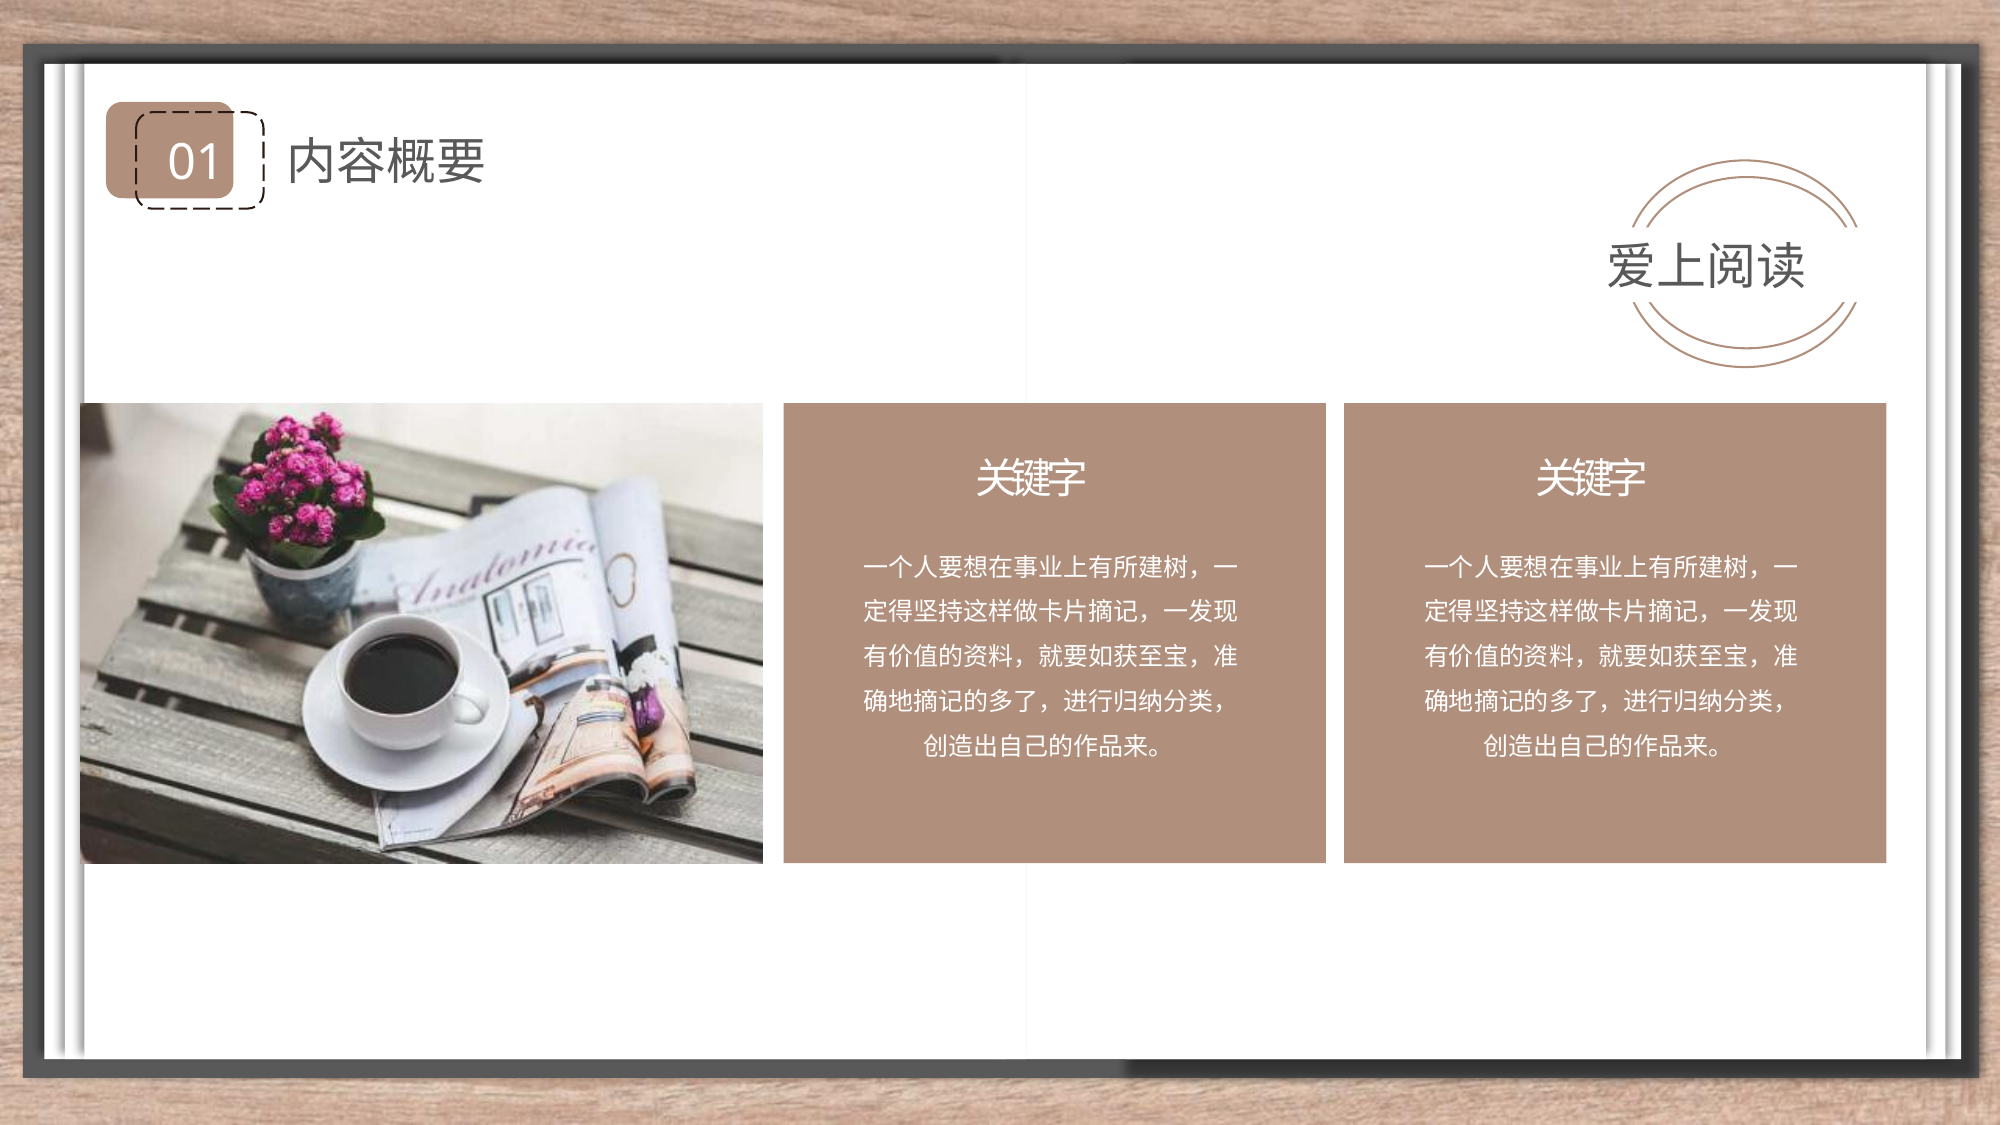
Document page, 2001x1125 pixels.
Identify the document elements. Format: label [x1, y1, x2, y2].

text_box [105, 101, 264, 209]
text_box [783, 403, 1326, 864]
picture [0, 0, 2000, 1125]
text_box [44, 63, 1962, 1060]
text_box [1591, 160, 1894, 368]
text_box [1344, 403, 1887, 864]
